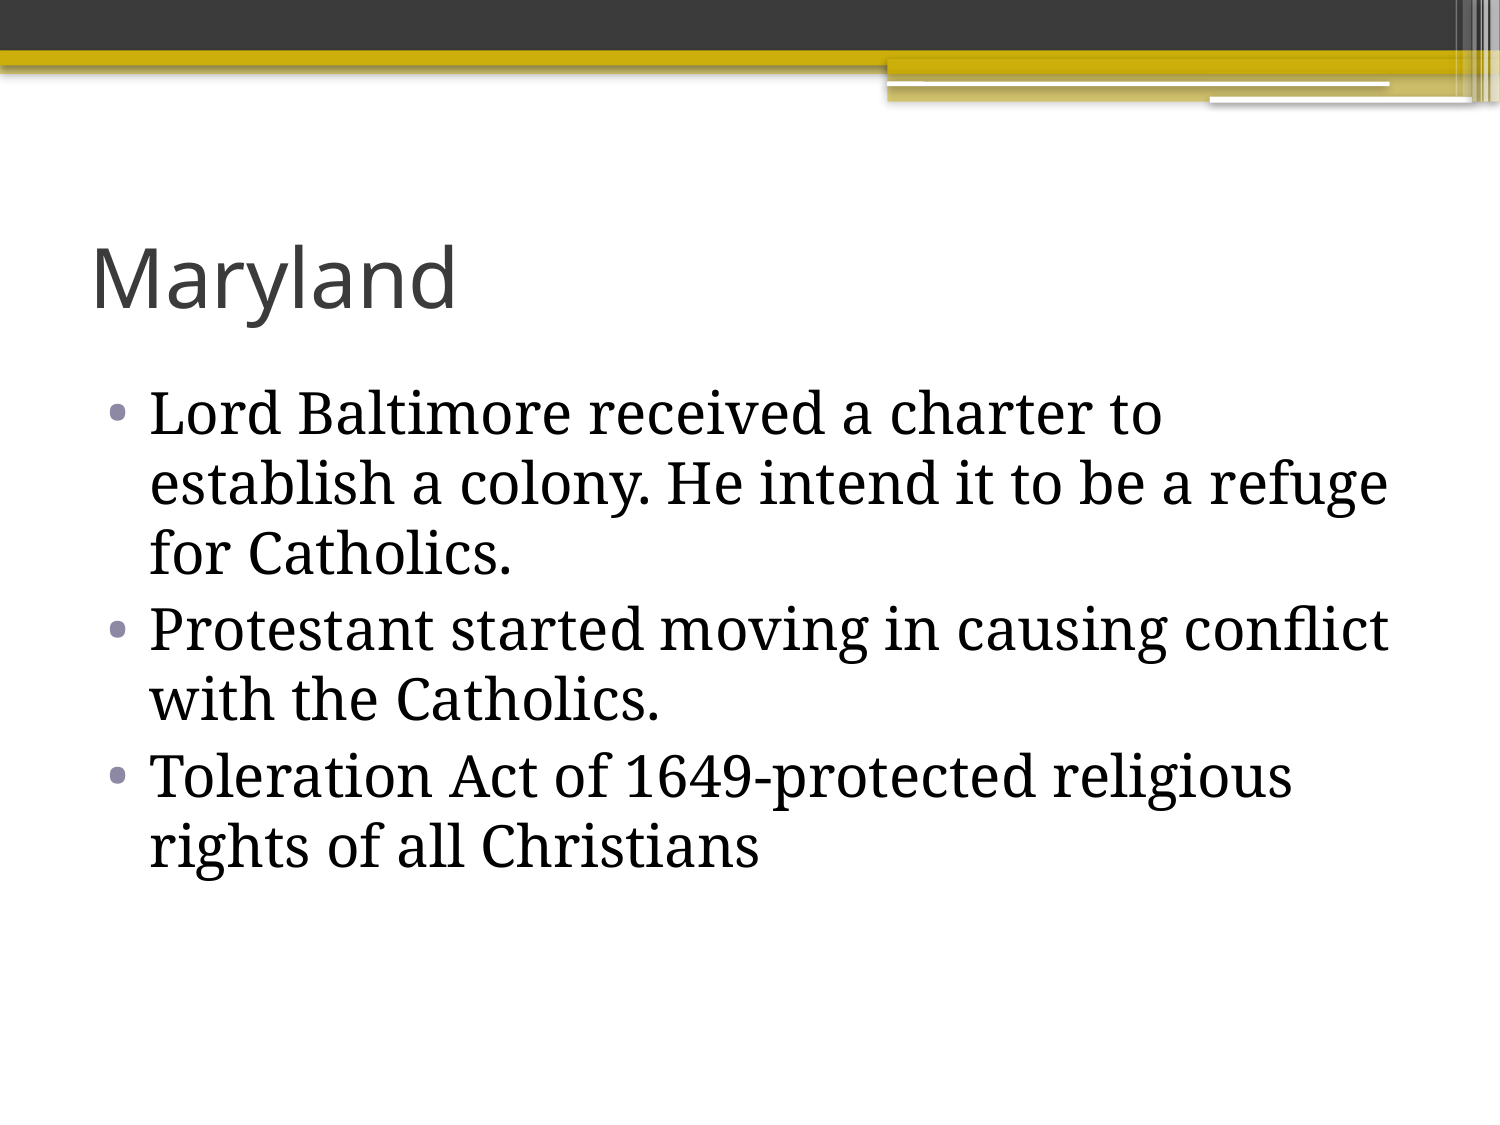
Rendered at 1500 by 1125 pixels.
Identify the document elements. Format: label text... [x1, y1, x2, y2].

title Maryland [75, 187, 1425, 363]
list Lord Baltimore received a charter to establish a colony. He intend it to be a refuge for Catholics. Protestant started moving in causing conflict with the Catholics. Toleration Act of 1649-protected religious rights of all Christians [75, 368, 1425, 1079]
